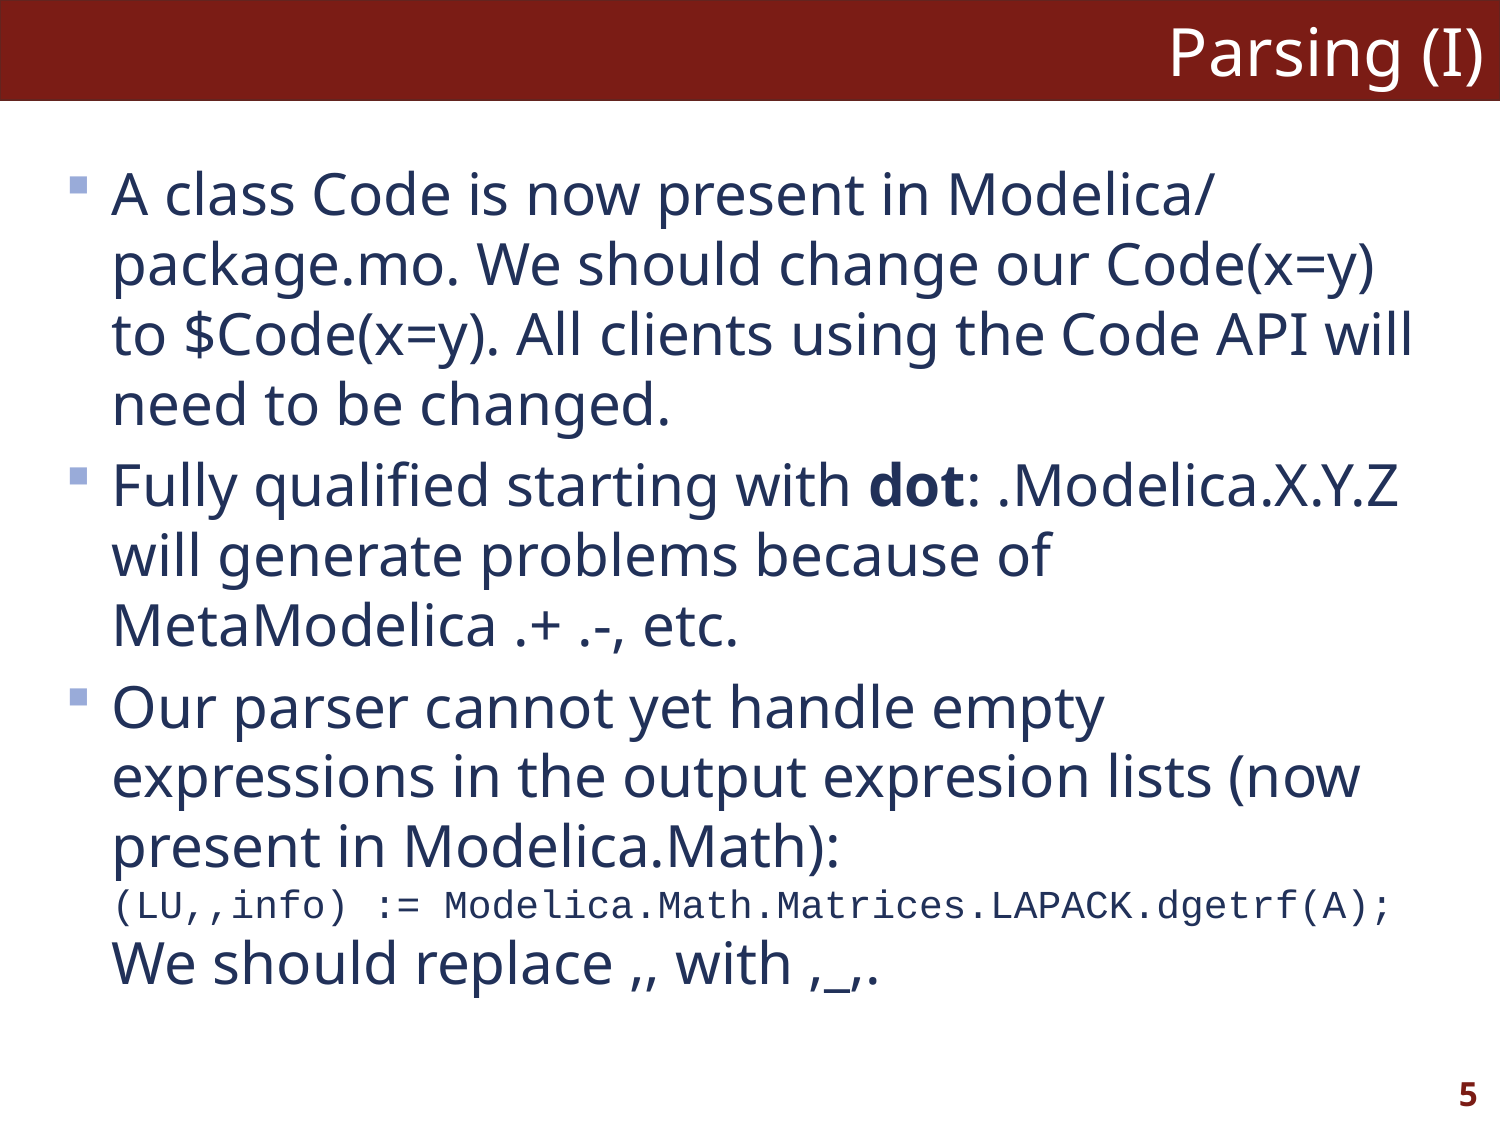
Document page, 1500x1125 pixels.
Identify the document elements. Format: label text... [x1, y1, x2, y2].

list A class Code is now present in Modelica/ package.mo. We should change our Code(x=y) to $Code(x=y). All clients using the Code API will need to be changed. Fully qualified starting with dot: .Modelica.X.Y.Z will generate problems because of MetaModelica .+ .-, etc. Our parser cannot yet handle empty expressions in the output expresion lists (now present in Modelica.Math): (LU,,info) := Modelica.Math.Matrices.LAPACK.dgetrf(A); We should replace ,, with ,_,. [49, 149, 1451, 1076]
title Parsing (I) [737, 0, 1500, 101]
slide_number 5 [1342, 1065, 1494, 1116]
